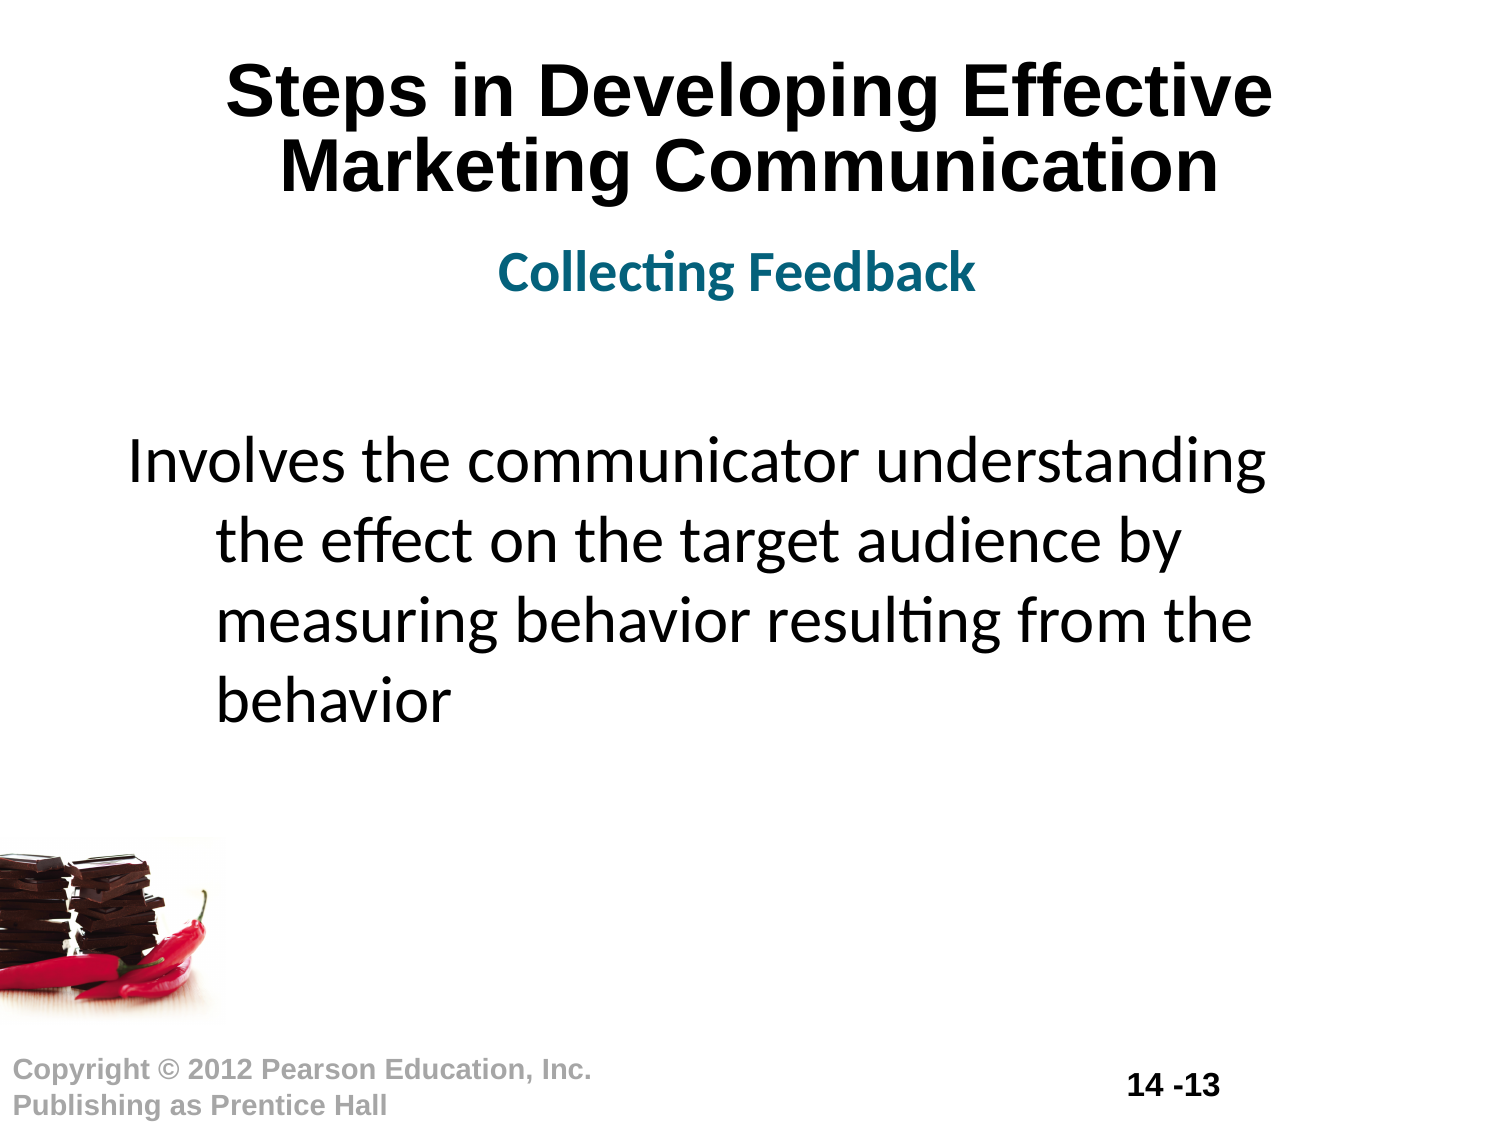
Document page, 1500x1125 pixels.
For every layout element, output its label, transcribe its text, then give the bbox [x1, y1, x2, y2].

title Steps in Developing Effective Marketing Communication [112, 37, 1388, 226]
picture [0, 837, 226, 1025]
list Involves the communicator understanding the effect on the target audience by measuring behavior resulting from the behavior [112, 324, 1388, 1001]
list Collecting Feedback [149, 237, 1326, 301]
